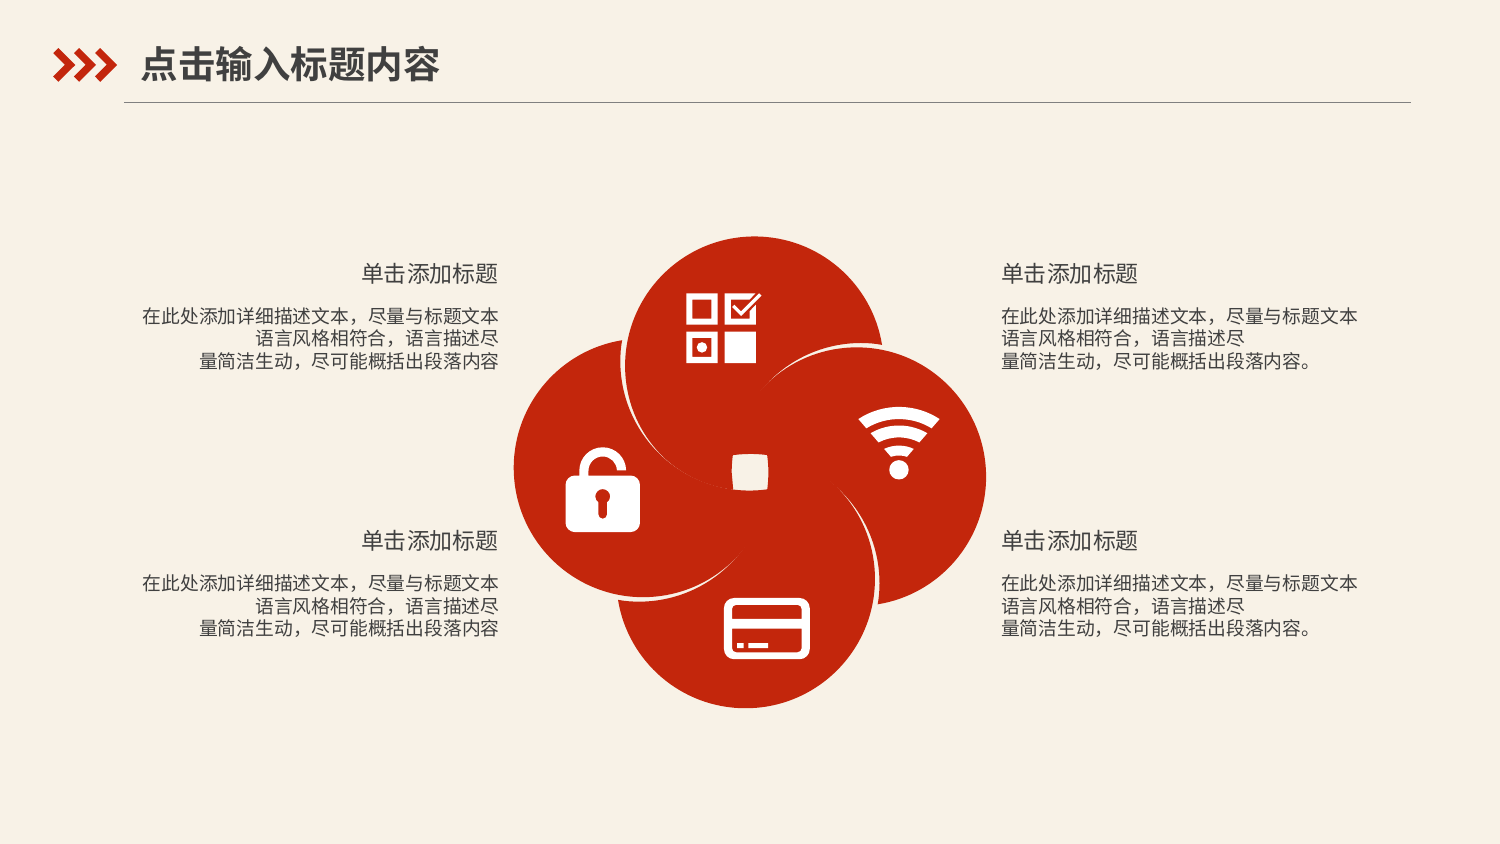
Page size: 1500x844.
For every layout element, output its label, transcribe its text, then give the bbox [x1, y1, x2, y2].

text_box 单击添加标题 在此处添加详细描述文本，尽量与标题文本 语言风格相符合，语言描述尽 量简洁生动，尽可能概括出段落内容 [88, 252, 513, 380]
text_box 点击输入标题内容 [140, 32, 491, 95]
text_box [52, 47, 118, 82]
text_box 单击添加标题 在此处添加详细描述文本，尽量与标题文本 语言风格相符合，语言描述尽 量简洁生动，尽可能概括出段落内容。 [987, 519, 1412, 647]
text_box 单击添加标题 在此处添加详细描述文本，尽量与标题文本 语言风格相符合，语言描述尽 量简洁生动，尽可能概括出段落内容。 [987, 252, 1412, 380]
text_box 单击添加标题 在此处添加详细描述文本，尽量与标题文本 语言风格相符合，语言描述尽 量简洁生动，尽可能概括出段落内容 [88, 519, 513, 647]
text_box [513, 236, 987, 709]
